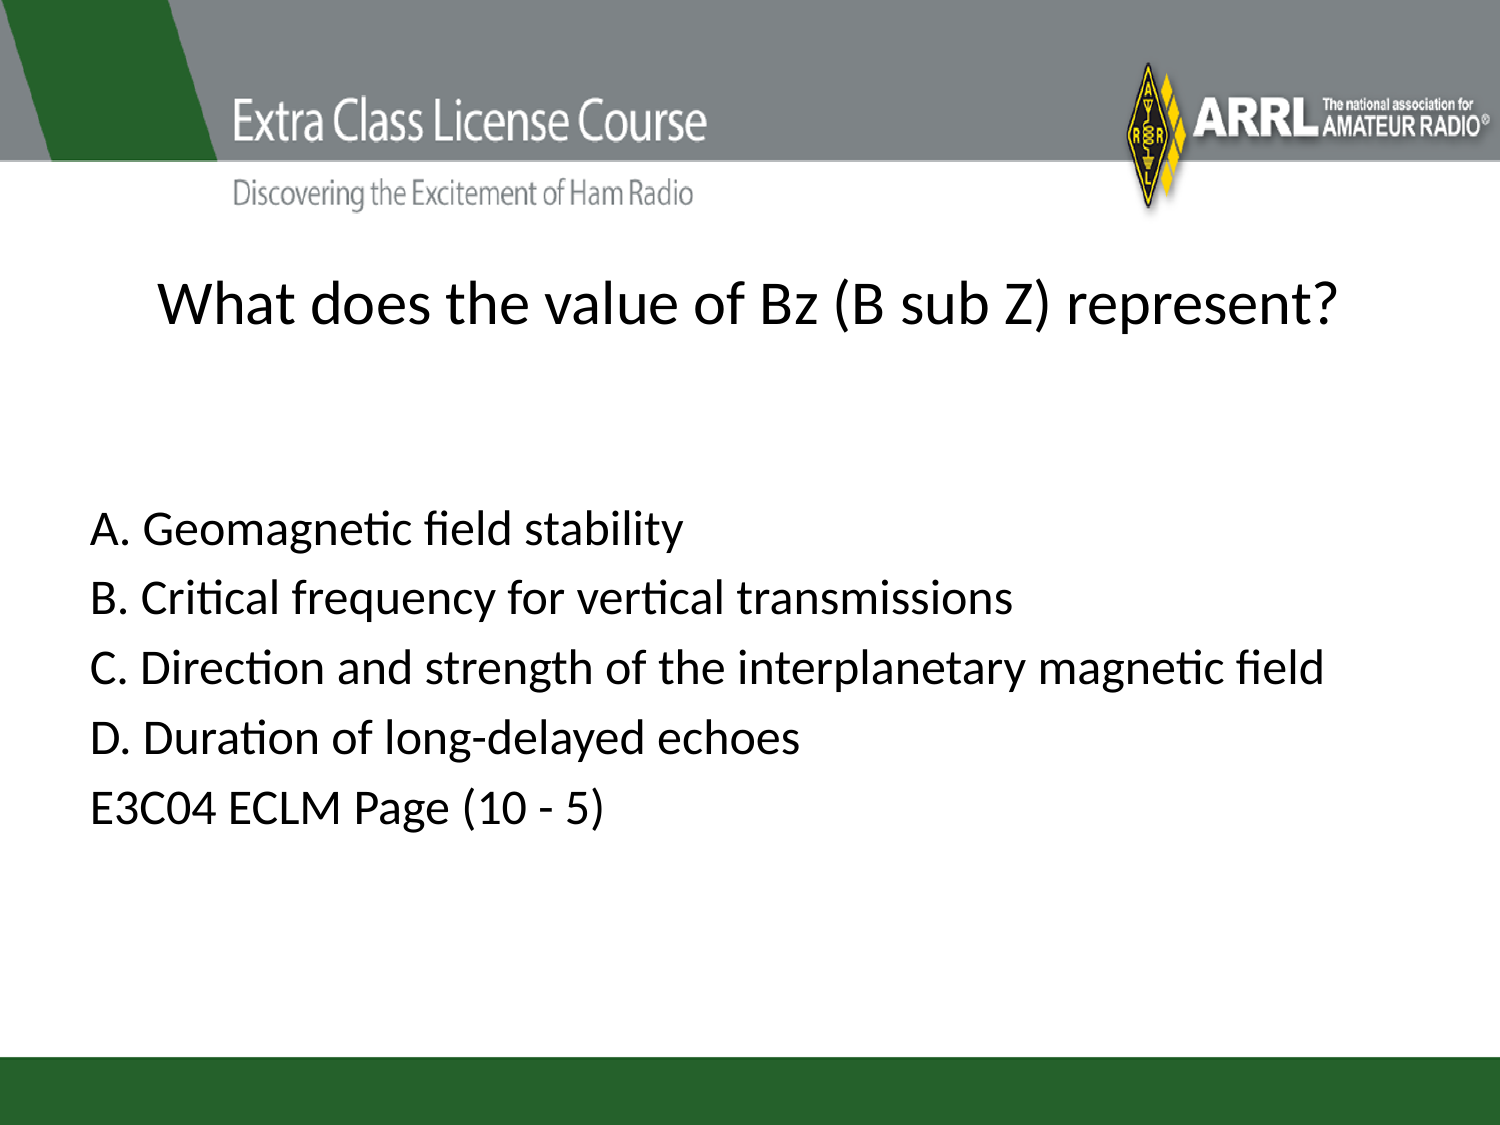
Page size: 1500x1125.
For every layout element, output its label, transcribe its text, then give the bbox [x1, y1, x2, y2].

list A. Geomagnetic field stability B. Critical frequency for vertical transmissions C. Direction and strength of the interplanetary magnetic field D. Duration of long-delayed echoes E3C04 ECLM Page (10 - 5) [75, 487, 1425, 1005]
picture [0, 0, 1500, 1125]
title What does the value of Bz (B sub Z) represent? [75, 254, 1425, 435]
